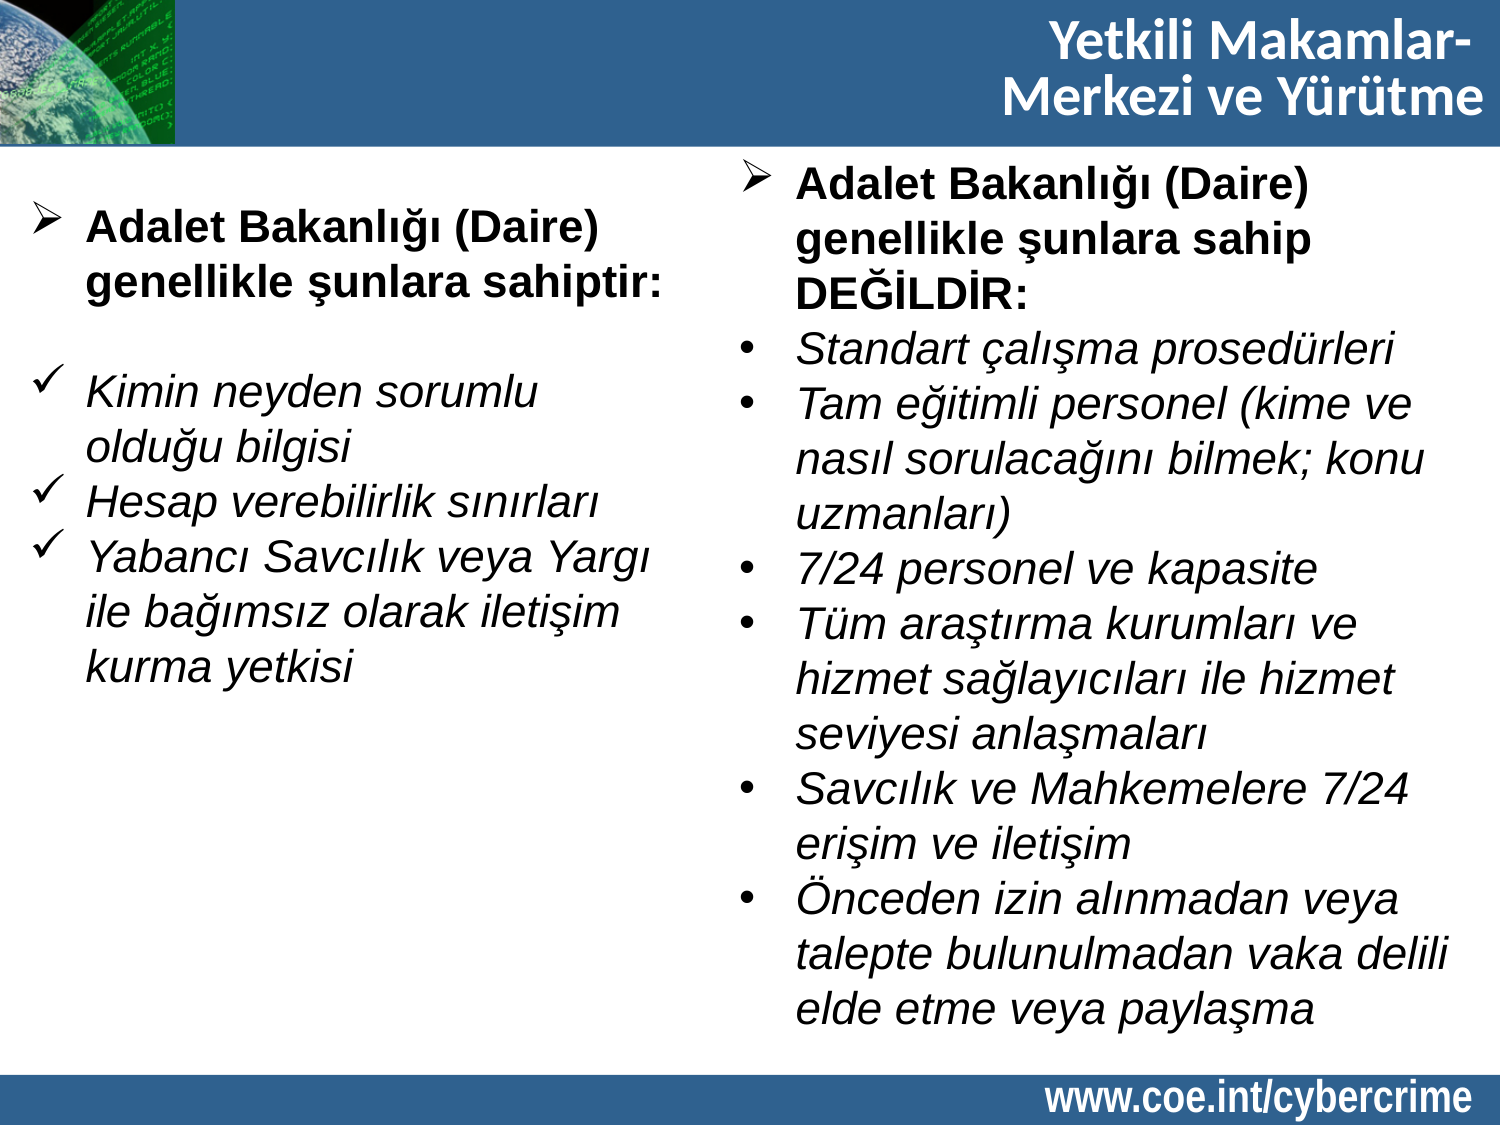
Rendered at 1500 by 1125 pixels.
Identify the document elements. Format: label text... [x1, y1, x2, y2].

text_box [0, 1073, 1030, 1125]
text_box Adalet Bakanlığı (Daire) genellikle şunlara sahip DEĞİLDİR: Standart çalışma prosedürleri Tam eğitimli personel (kime ve nasıl sorulacağını bilmek; konu uzmanları) 7/24 personel ve kapasite Tüm araştırma kurumları ve hizmet sağlayıcıları ile hizmet seviyesi anlaşmaları Savcılık ve Mahkemelere 7/24 erişim ve iletişim Önceden izin alınmadan veya talepte bulunulmadan vaka delili elde etme veya paylaşma [724, 146, 1480, 1042]
picture [0, 0, 175, 144]
text_box Yetkili Makamlar- Merkezi ve Yürütme [177, 0, 1500, 149]
text_box Adalet Bakanlığı (Daire) genellikle şunlara sahiptir: Kimin neyden sorumlu olduğu bilgisi Hesap verebilirlik sınırları Yabancı Savcılık veya Yargı ile bağımsız olarak iletişim kurma yetkisi [14, 188, 685, 754]
text_box www.coe.int/cybercrime [1030, 1059, 1500, 1125]
